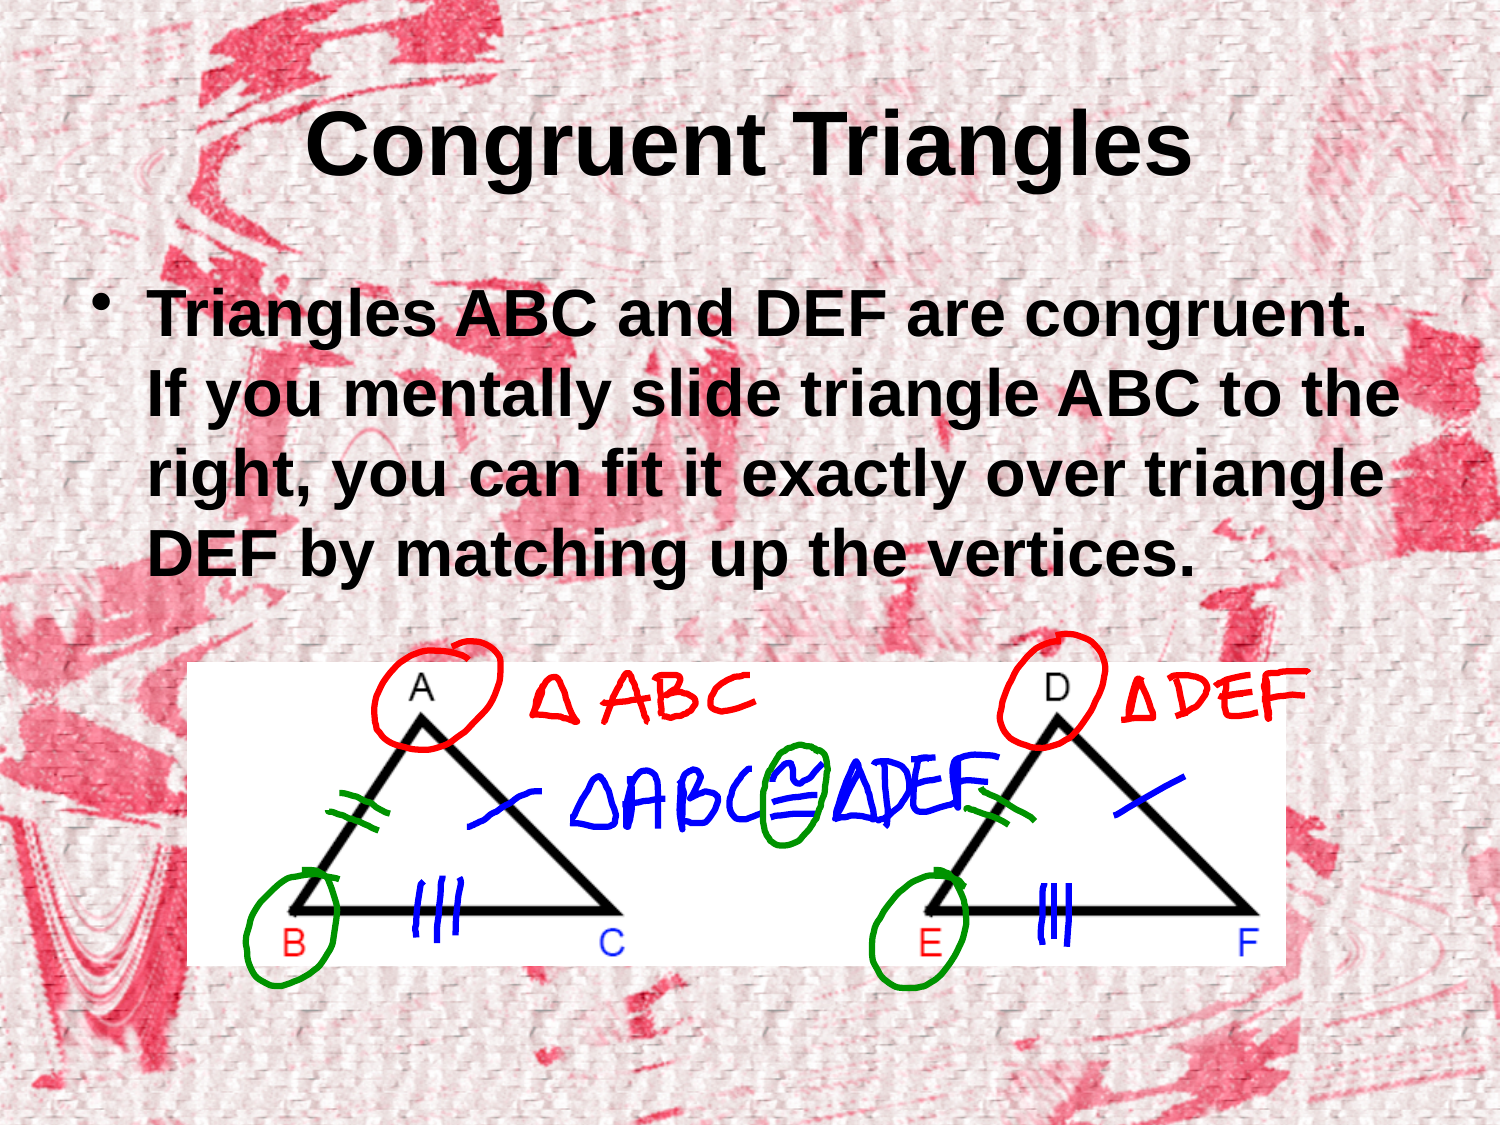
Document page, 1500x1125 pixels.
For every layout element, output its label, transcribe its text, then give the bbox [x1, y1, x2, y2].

list Triangles ABC and DEF are congruent. If you mentally slide triangle ABC to the right, you can fit it exactly over triangle DEF by matching up the vertices. [74, 262, 1426, 1006]
text_box [879, 975, 942, 989]
title Congruent Triangles [74, 44, 1426, 233]
text_box [1023, 633, 1105, 660]
text_box [1290, 670, 1310, 674]
text_box [253, 975, 309, 987]
text_box [1290, 693, 1305, 697]
picture [0, 0, 1500, 1125]
text_box [402, 640, 502, 660]
